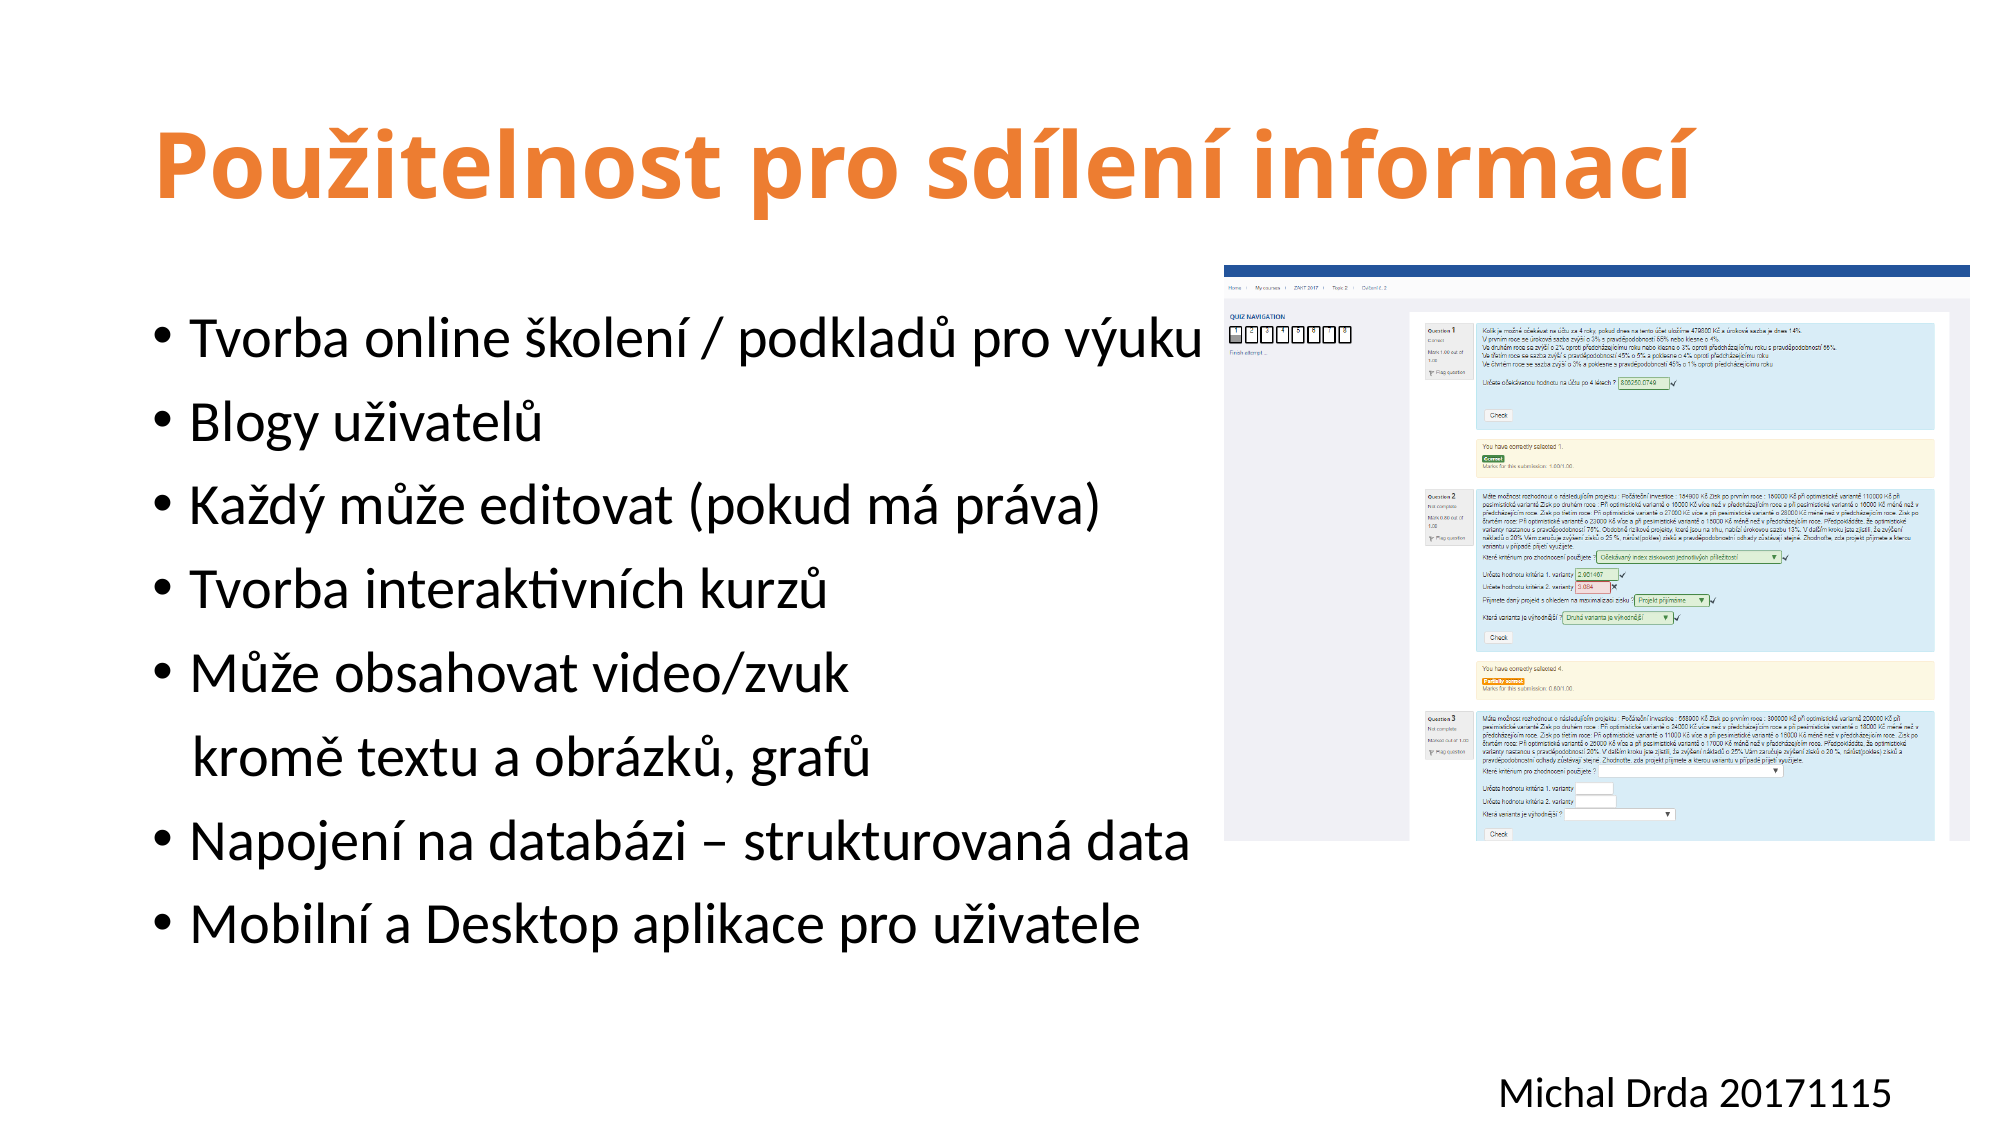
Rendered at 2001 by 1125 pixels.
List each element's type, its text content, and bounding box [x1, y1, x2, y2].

picture [1224, 265, 1970, 841]
text_box Michal Drda 20171115 [1483, 1062, 2000, 1125]
title Použitelnost pro sdílení informací [137, 59, 1863, 278]
list Tvorba online školení / podkladů pro výuku Blogy uživatelů Každý může editovat (pokud má práva) Tvorba interaktivních kurzů Může obsahovat video/zvuk kromě textu a obrázků, grafů Napojení na databázi – strukturovaná data Mobilní a Desktop aplikace pro uživatele [137, 299, 1863, 1014]
